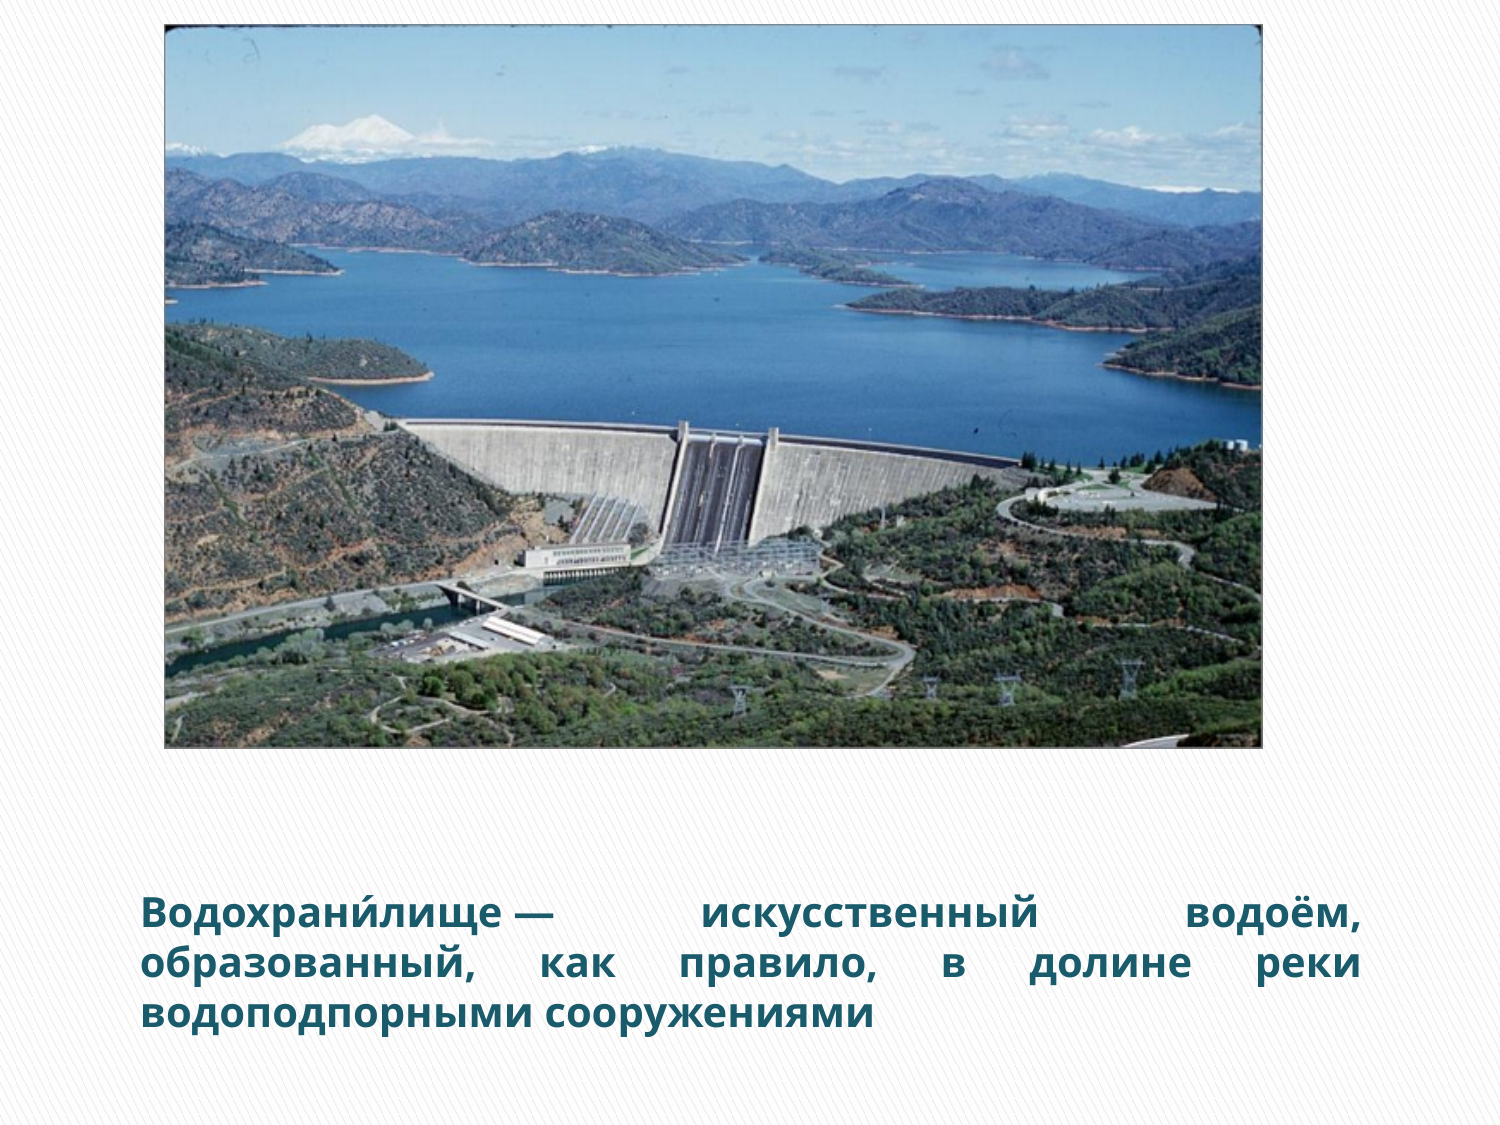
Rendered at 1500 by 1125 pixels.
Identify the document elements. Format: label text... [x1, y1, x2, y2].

list Водохрани́лище — искусственный водоём, образованный, как правило, в долине реки водоподпорными сооружениями [125, 878, 1377, 1029]
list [164, 24, 1263, 750]
